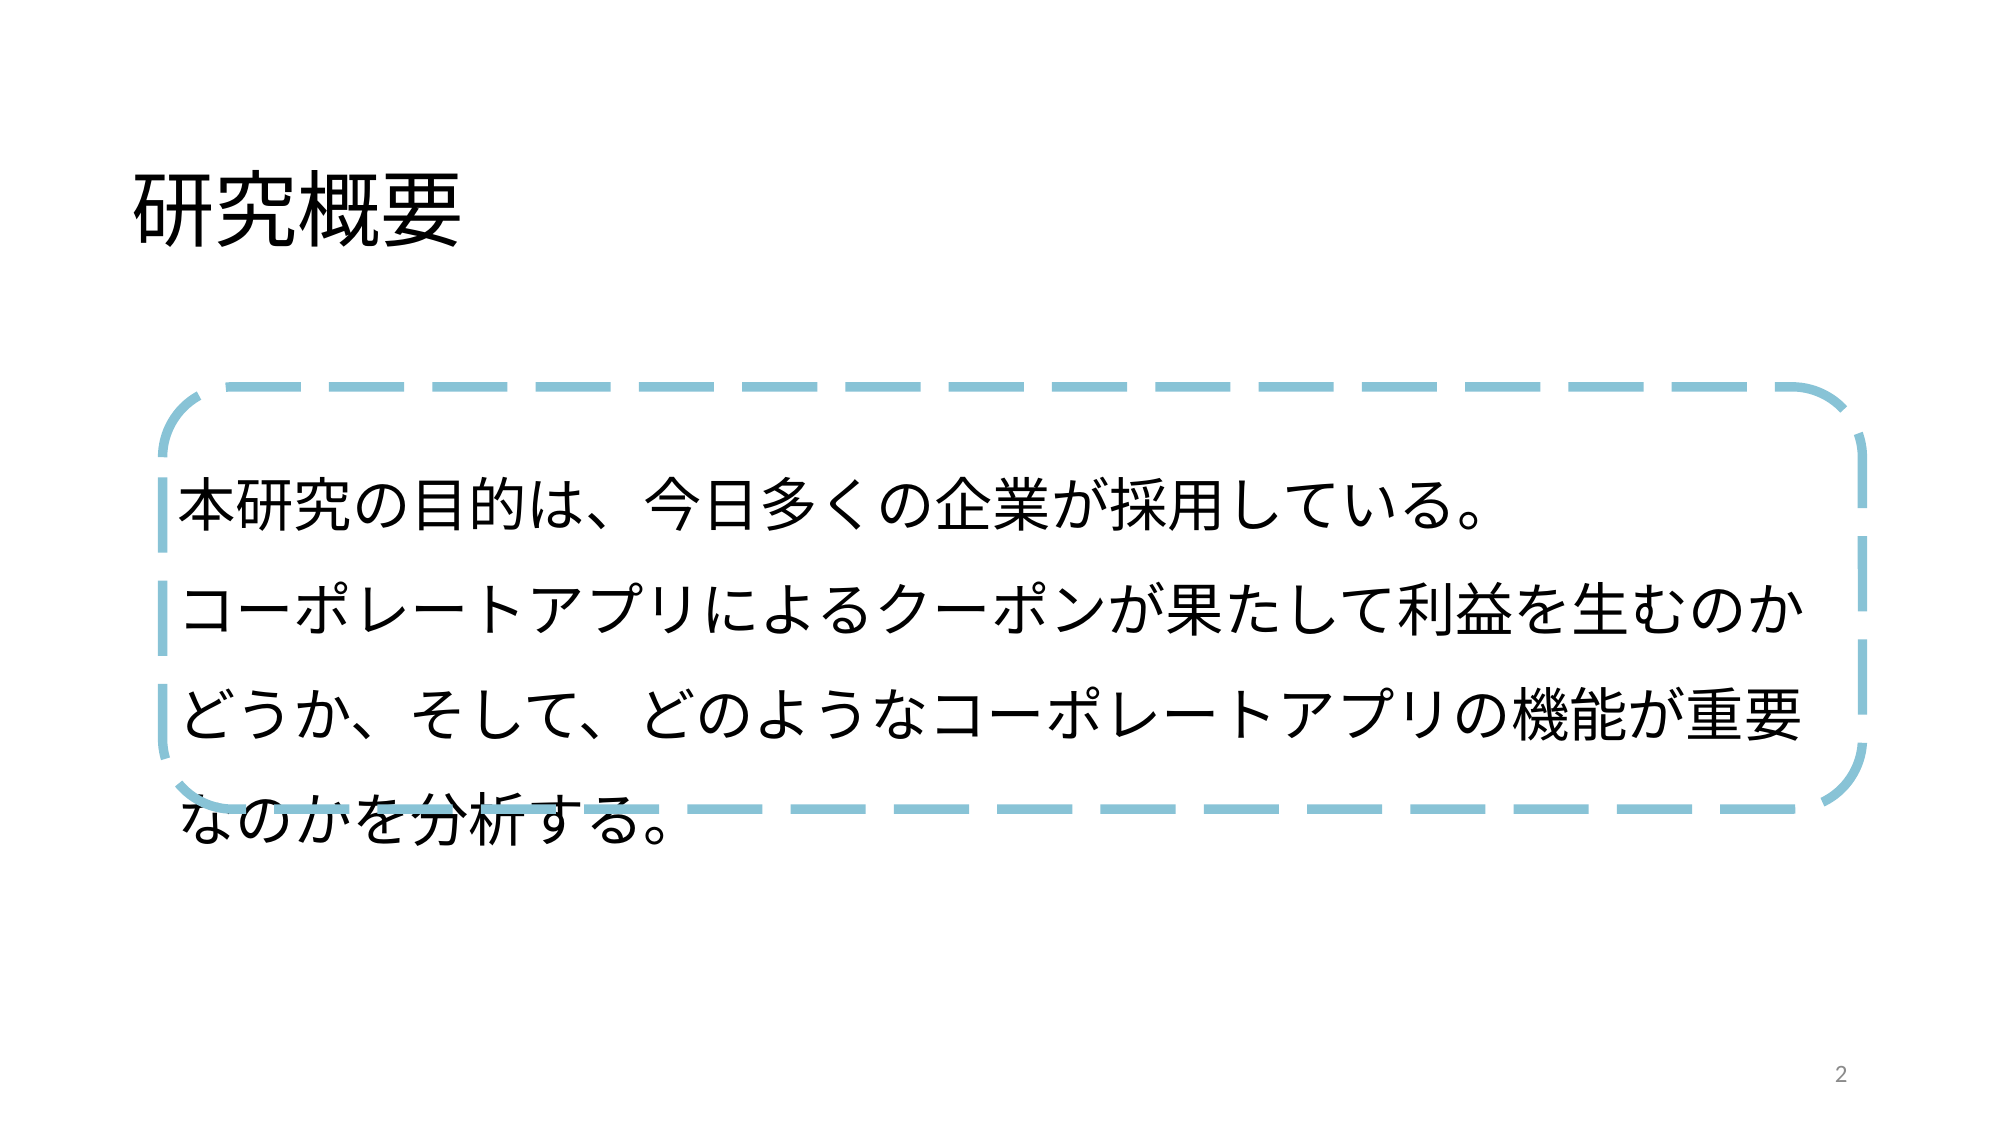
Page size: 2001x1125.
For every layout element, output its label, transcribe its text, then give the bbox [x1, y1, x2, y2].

slide_number 2 [1412, 1042, 1863, 1103]
text_box 研究概要 [116, 149, 480, 265]
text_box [162, 386, 1863, 810]
